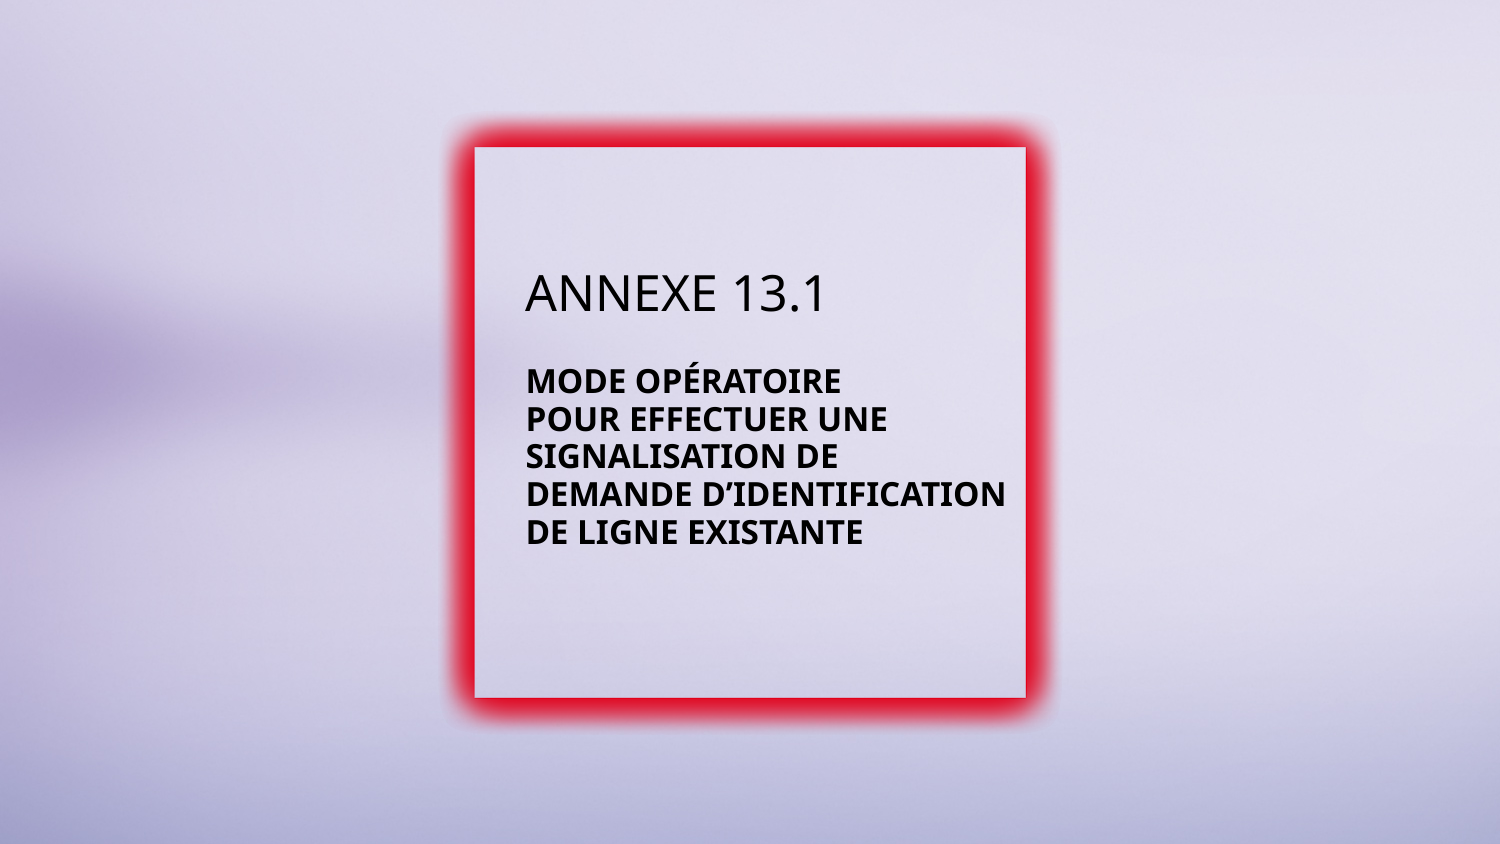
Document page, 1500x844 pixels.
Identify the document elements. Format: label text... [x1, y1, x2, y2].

picture [0, 0, 1500, 844]
title Annexe 13.1 [478, 161, 1022, 322]
list Mode opératoire pour effectuer une signalisation de demande d’identification de Ligne existante [478, 362, 1022, 526]
